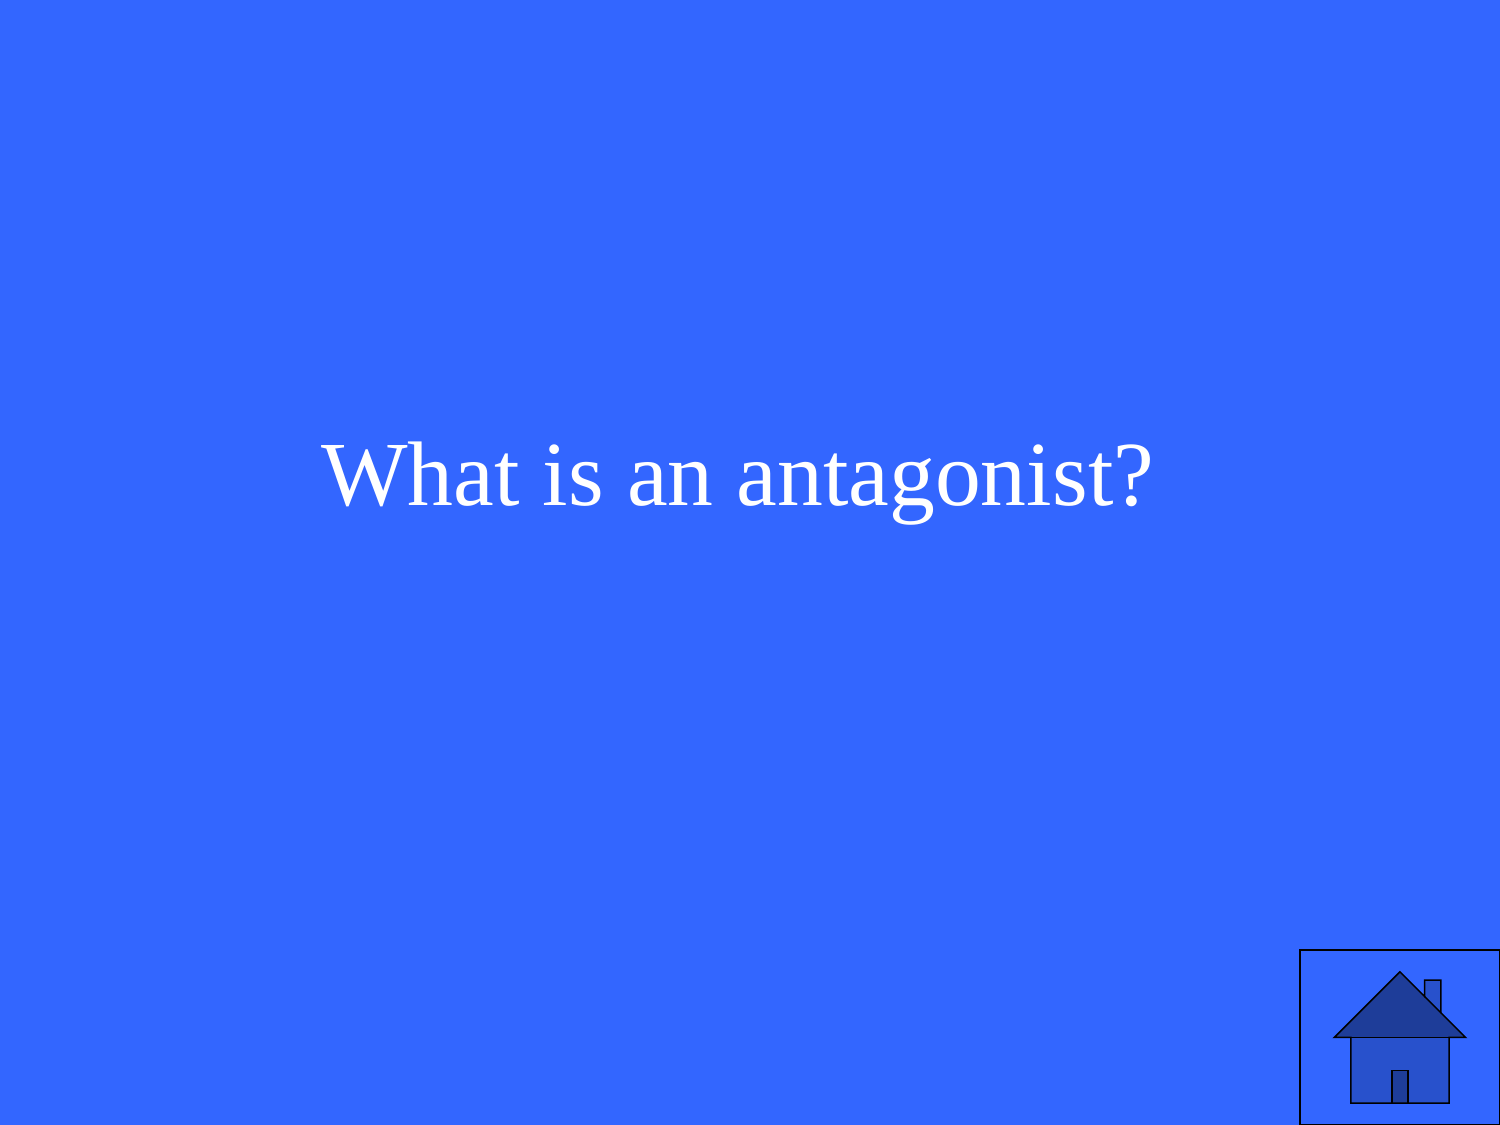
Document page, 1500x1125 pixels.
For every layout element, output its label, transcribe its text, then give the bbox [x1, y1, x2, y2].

title What is an antagonist? [112, 374, 1388, 563]
text_box [1299, 950, 1500, 1125]
